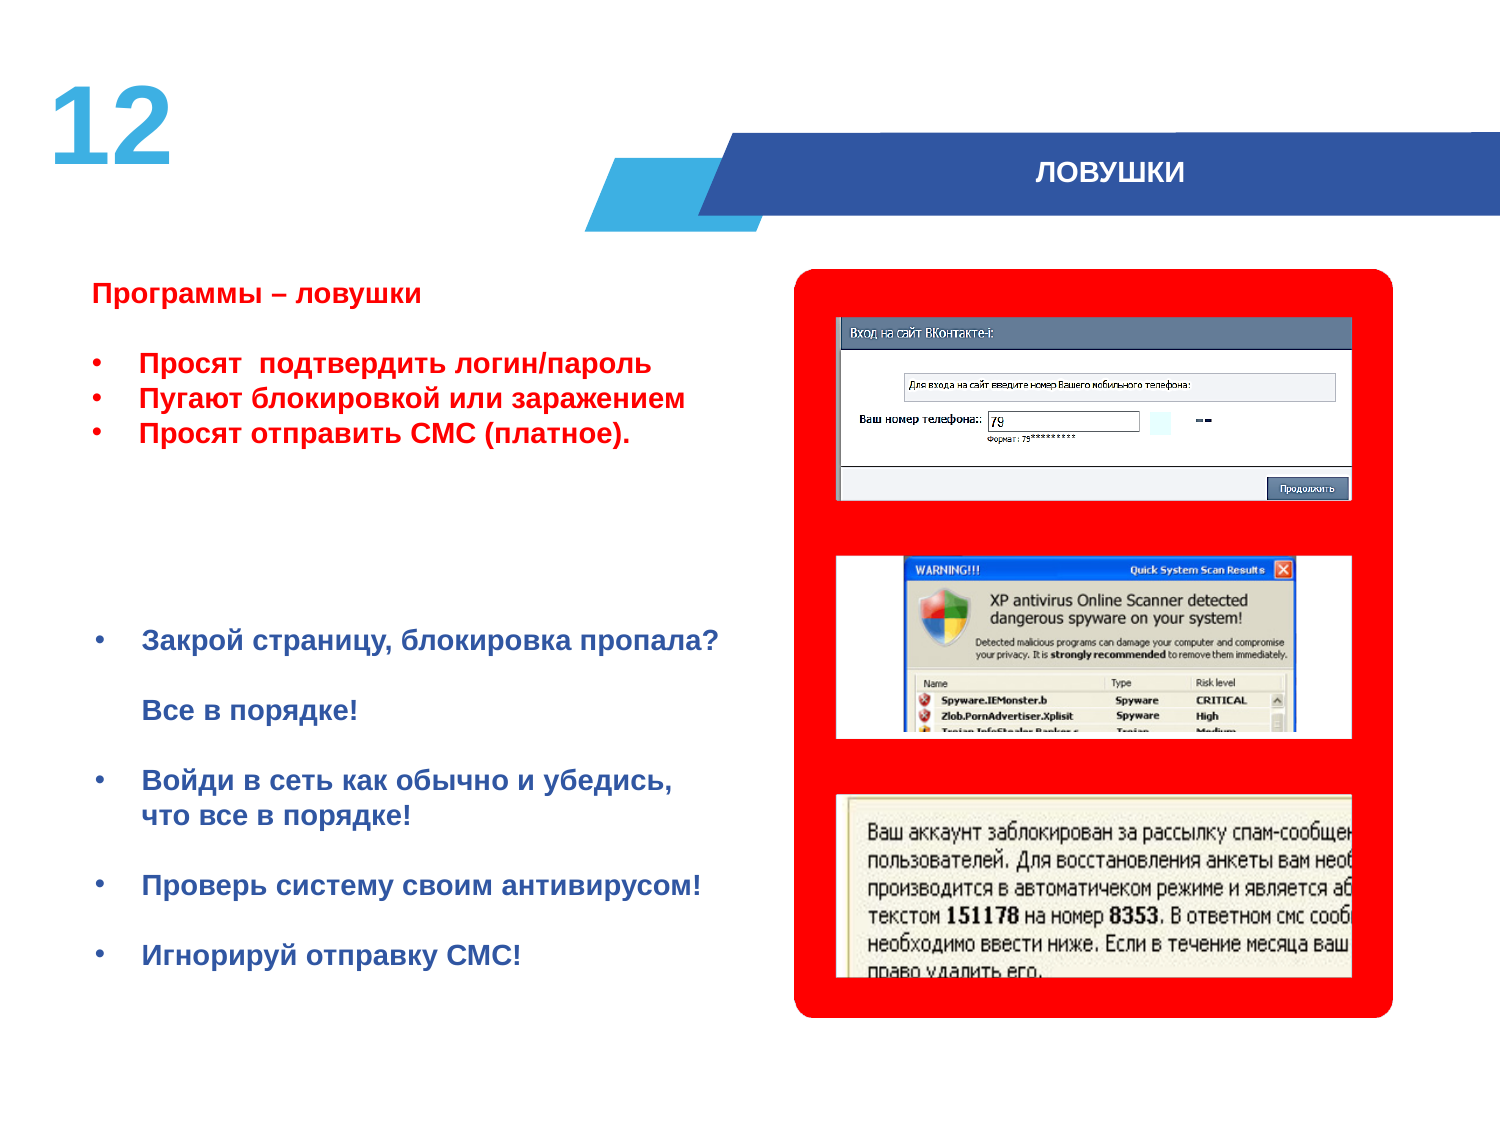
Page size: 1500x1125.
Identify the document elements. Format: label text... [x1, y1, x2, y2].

text_box Закрой страницу, блокировка пропала? Все в порядке! Войди в сеть как обычно и убедись, что все в порядке! Проверь систему своим антивирусом! Игнорируй отправку СМС! [80, 614, 745, 979]
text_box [584, 132, 1500, 232]
text_box Программы – ловушки Просят подтвердить логин/пароль Пугают блокировкой или заражением Просят отправить СМС (платное). [77, 267, 765, 492]
picture [794, 269, 1393, 1018]
text_box 12 [33, 78, 266, 161]
